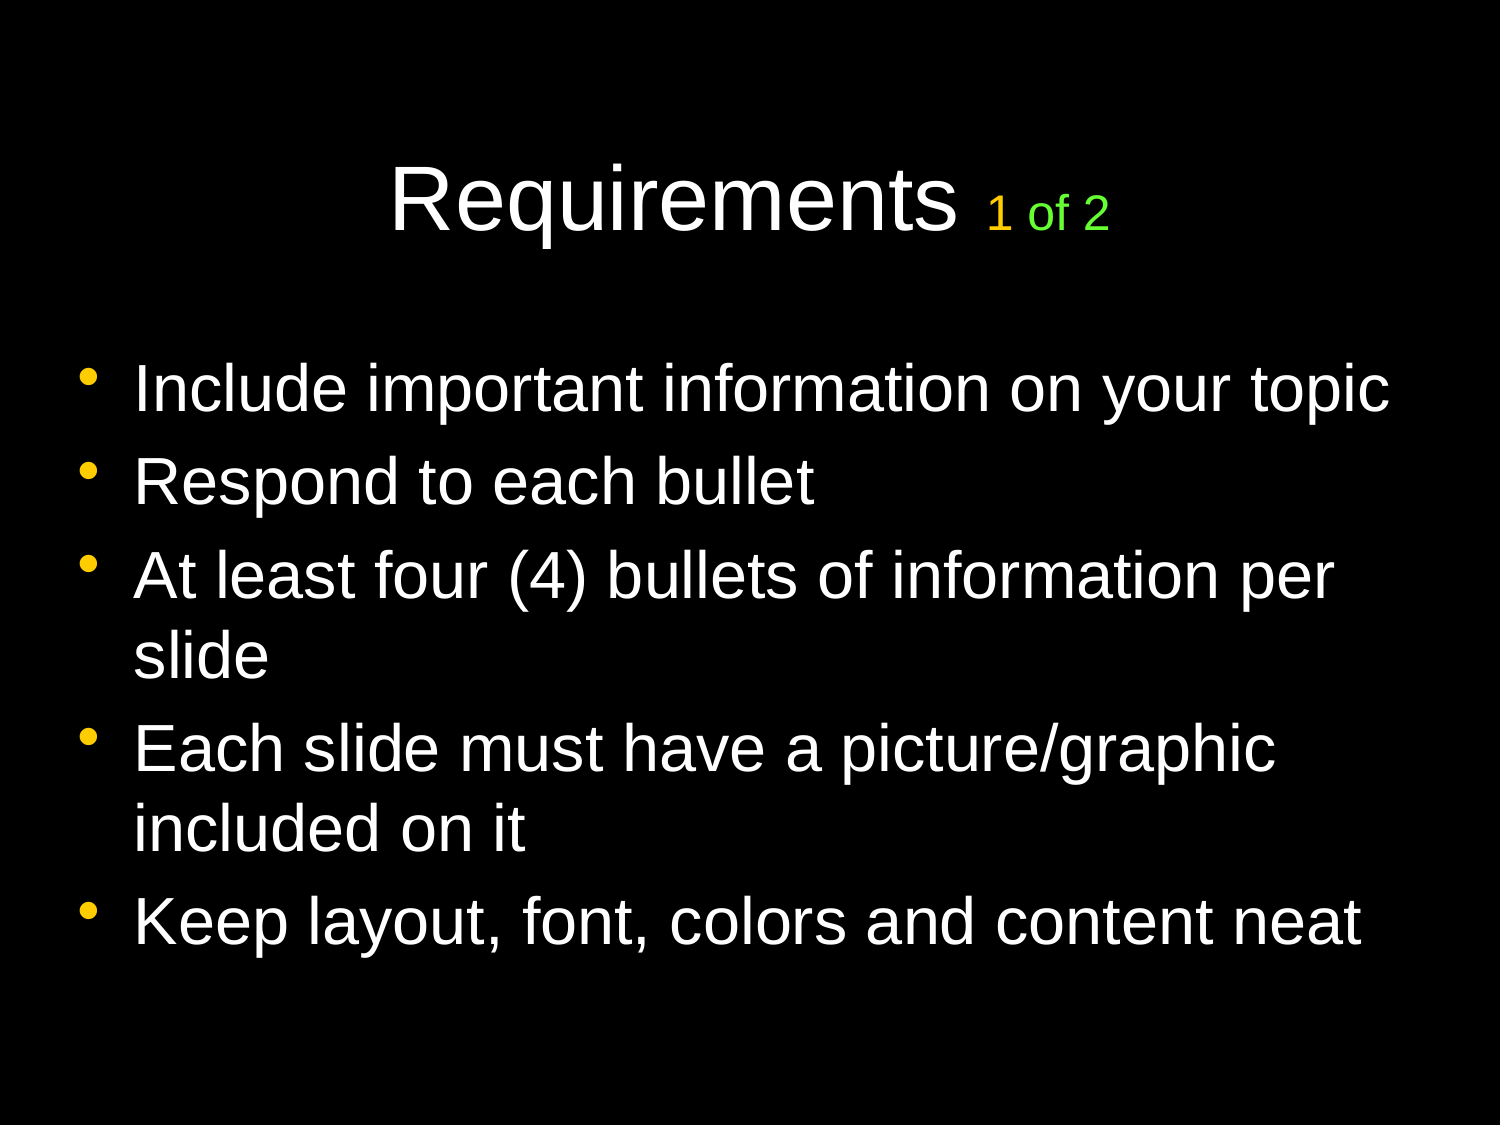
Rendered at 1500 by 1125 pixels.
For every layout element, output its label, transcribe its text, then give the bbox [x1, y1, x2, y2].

title Requirements 1 of 2 [112, 99, 1388, 288]
list Include important information on your topic Respond to each bullet At least four (4) bullets of information per slide Each slide must have a picture/graphic included on it Keep layout, font, colors and content neat [62, 337, 1426, 1026]
